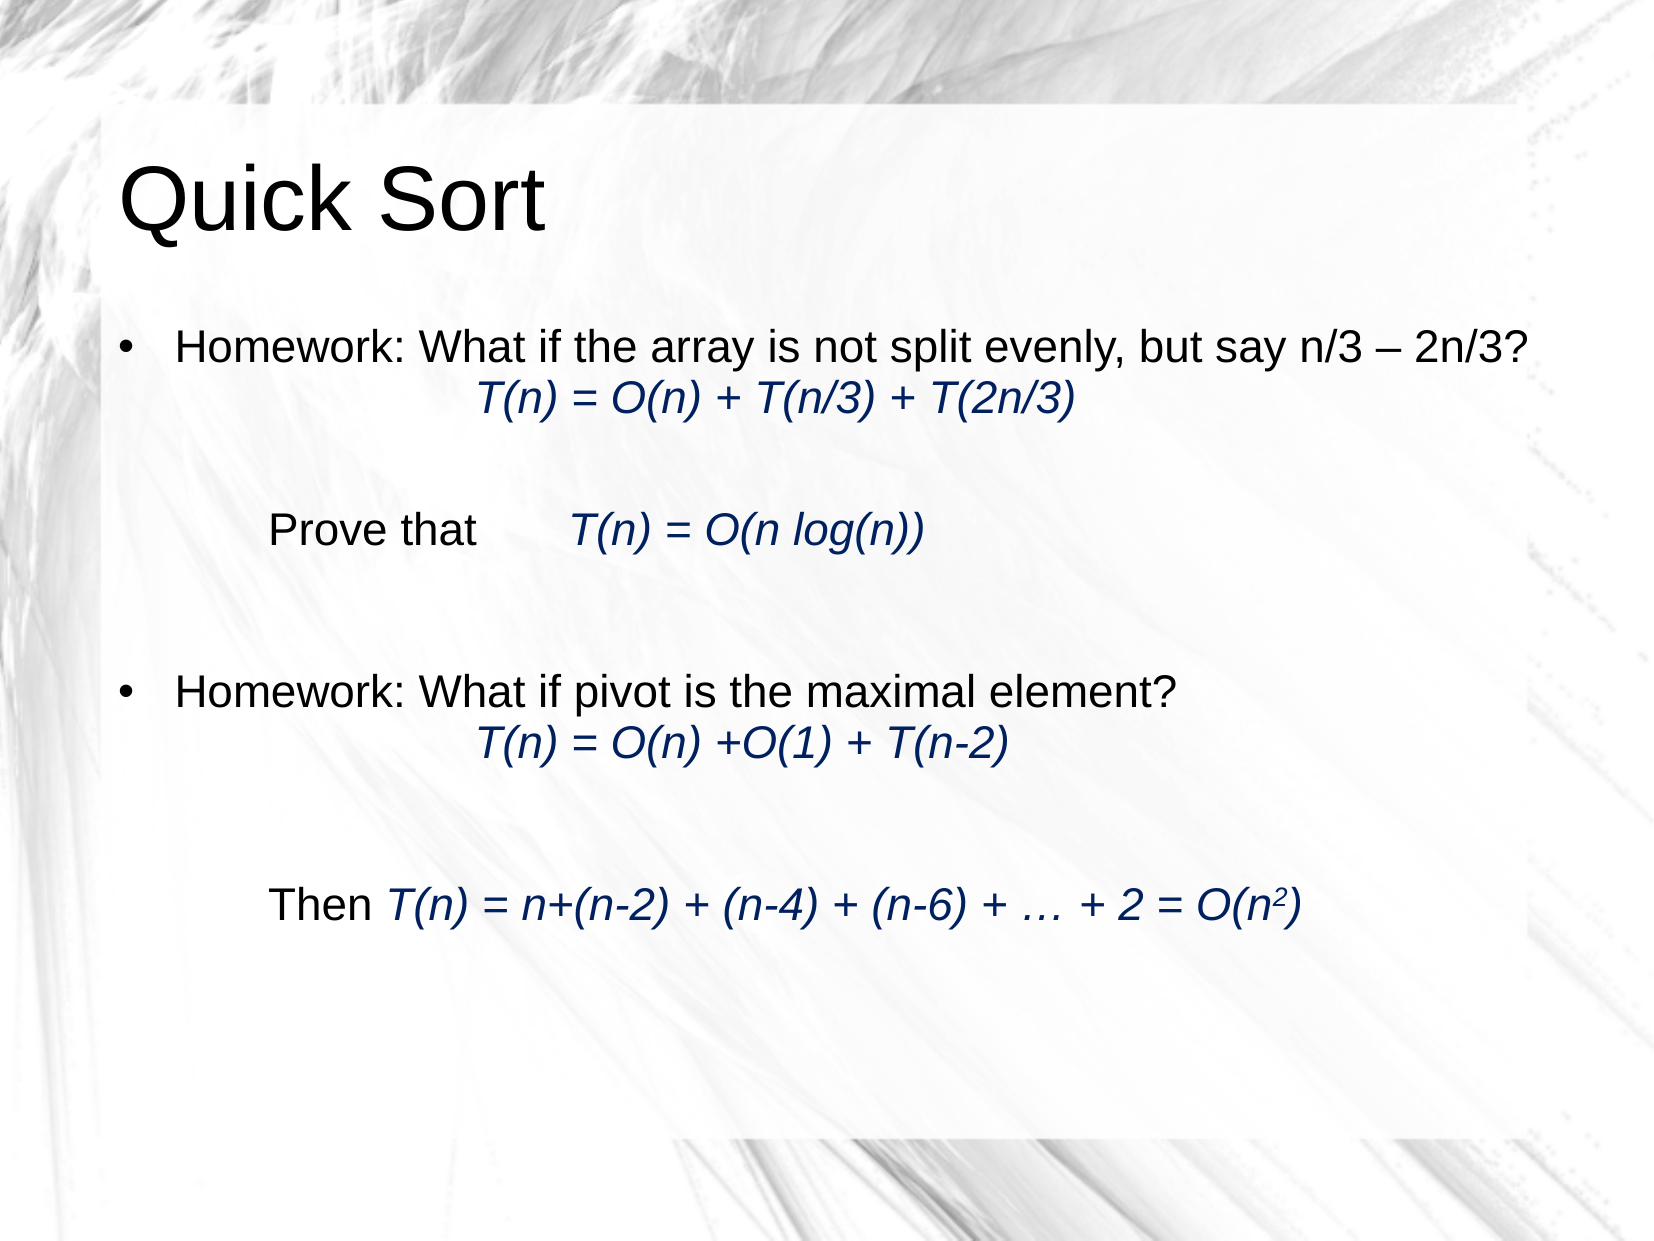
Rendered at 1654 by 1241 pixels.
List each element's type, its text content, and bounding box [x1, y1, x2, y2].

list Homework: What if the array is not split evenly, but say n/3 – 2n/3? T(n) = O(n) + T(n/3) + T(2n/3) Prove that T(n) = O(n log(n)) Homework: What if pivot is the maximal element? T(n) = O(n) +O(1) + T(n-2) Then T(n) = n+(n-2) + (n-4) + (n-6) + … + 2 = O(n2) [118, 319, 1571, 1109]
title Quick Sort [118, 112, 1506, 281]
picture [0, 0, 1654, 1241]
